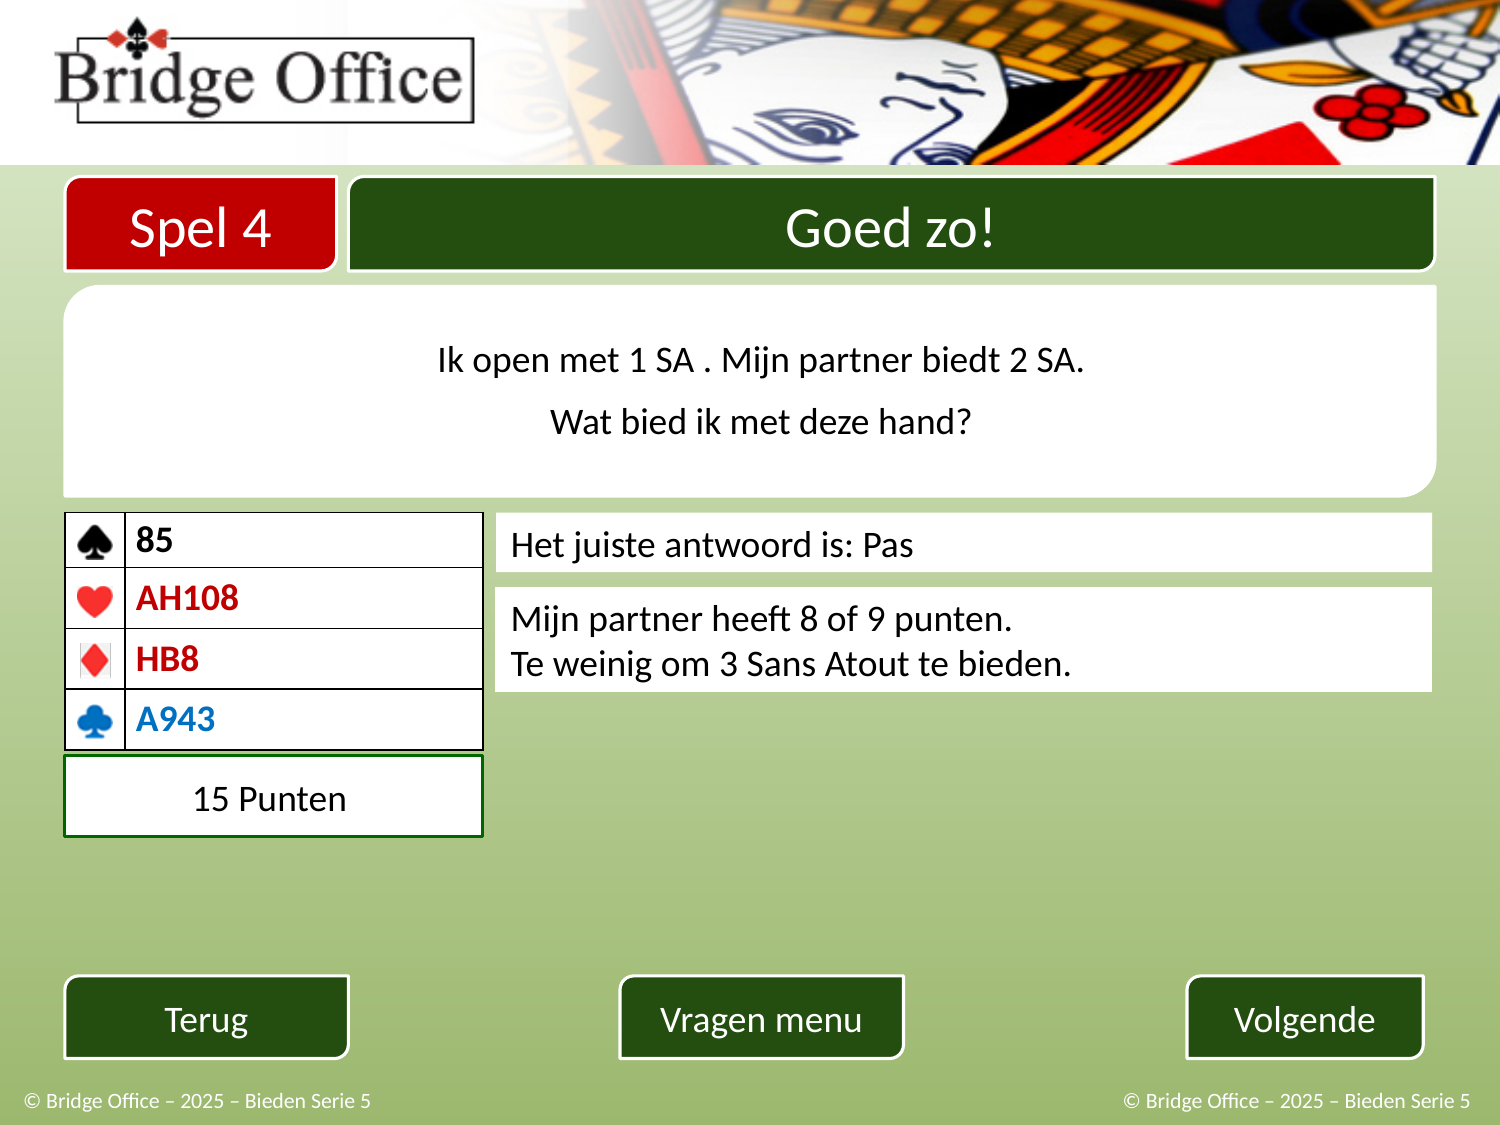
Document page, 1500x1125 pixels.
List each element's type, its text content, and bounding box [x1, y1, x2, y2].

text_box Spel 4 [63, 179, 339, 273]
text_box Het juiste antwoord is: Pas [496, 512, 1433, 573]
text_box [63, 284, 1437, 498]
picture [77, 643, 114, 679]
text_box Mijn partner heeft 8 of 9 punten. Te weinig om 3 Sans Atout te bieden. [495, 587, 1432, 692]
table_cell [66, 690, 124, 749]
text_box 15 Punten [63, 754, 484, 838]
table_cell HB8 [126, 629, 482, 688]
picture [77, 524, 114, 561]
text_box Wat bied ik met deze hand? [528, 389, 995, 450]
text_box Volgende [1185, 974, 1425, 1061]
table_cell A943 [126, 690, 482, 749]
text_box © Bridge Office – 2025 – Bieden Serie 5 [1107, 1079, 1500, 1121]
text_box Terug [63, 974, 350, 1061]
picture [77, 703, 114, 740]
text_box © Bridge Office – 2025 – Bieden Serie 5 [8, 1079, 393, 1121]
table_cell AH108 [126, 568, 482, 628]
text_box Vragen menu [618, 974, 906, 1061]
table_cell [66, 568, 124, 628]
picture [0, 0, 1500, 166]
table_cell [66, 629, 124, 688]
picture [77, 585, 114, 618]
table_header [66, 513, 124, 567]
text_box Ik open met 1 SA . Mijn partner biedt 2 SA. [405, 327, 1119, 388]
table_header 85 [126, 513, 482, 567]
text_box Goed zo! [346, 179, 1437, 273]
